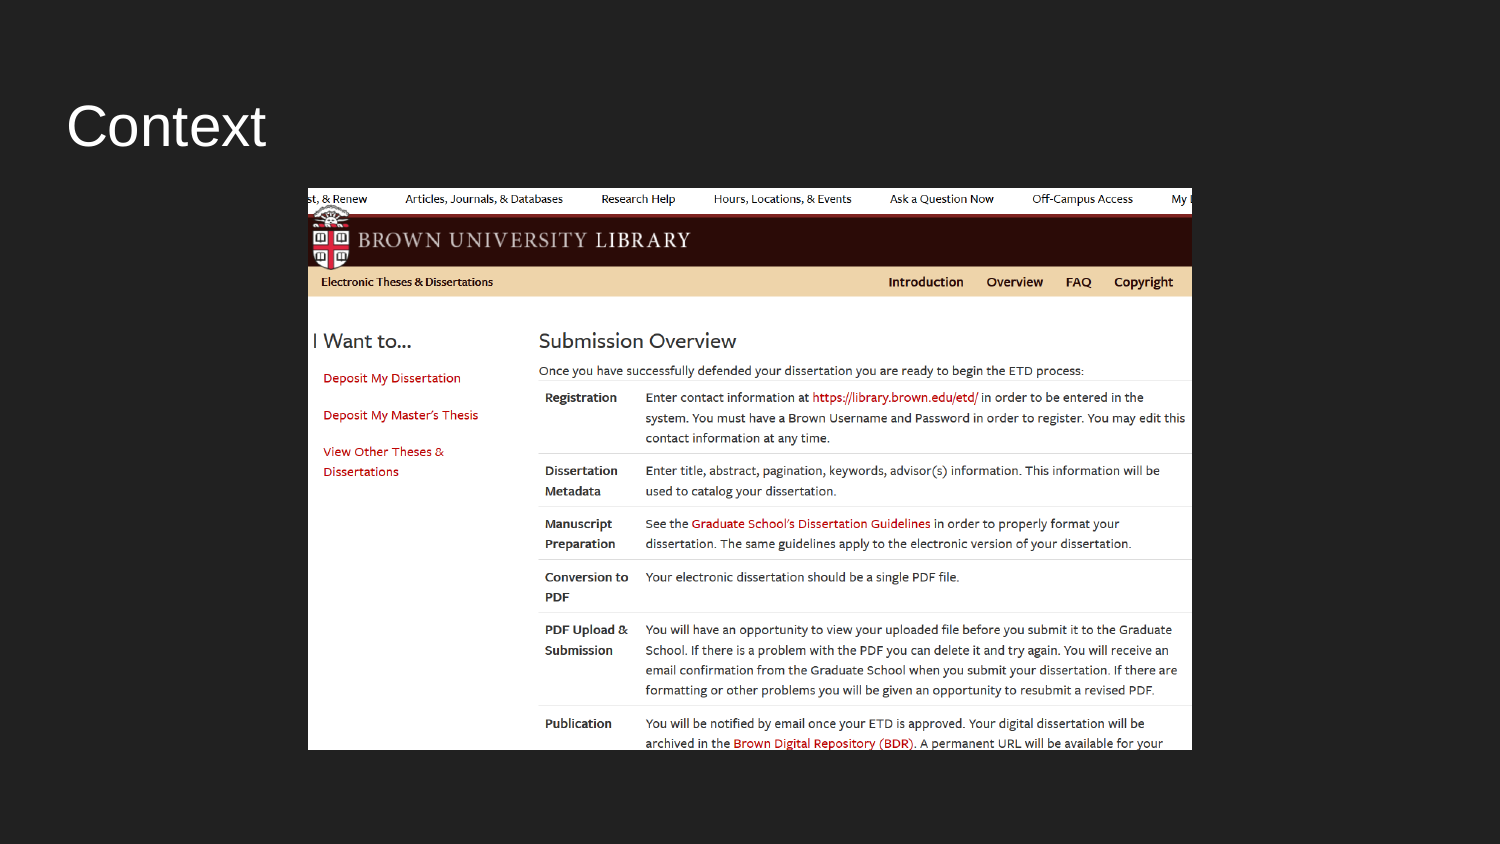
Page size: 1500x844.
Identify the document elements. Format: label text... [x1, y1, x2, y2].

picture [308, 188, 1192, 750]
title Context [51, 72, 1449, 167]
